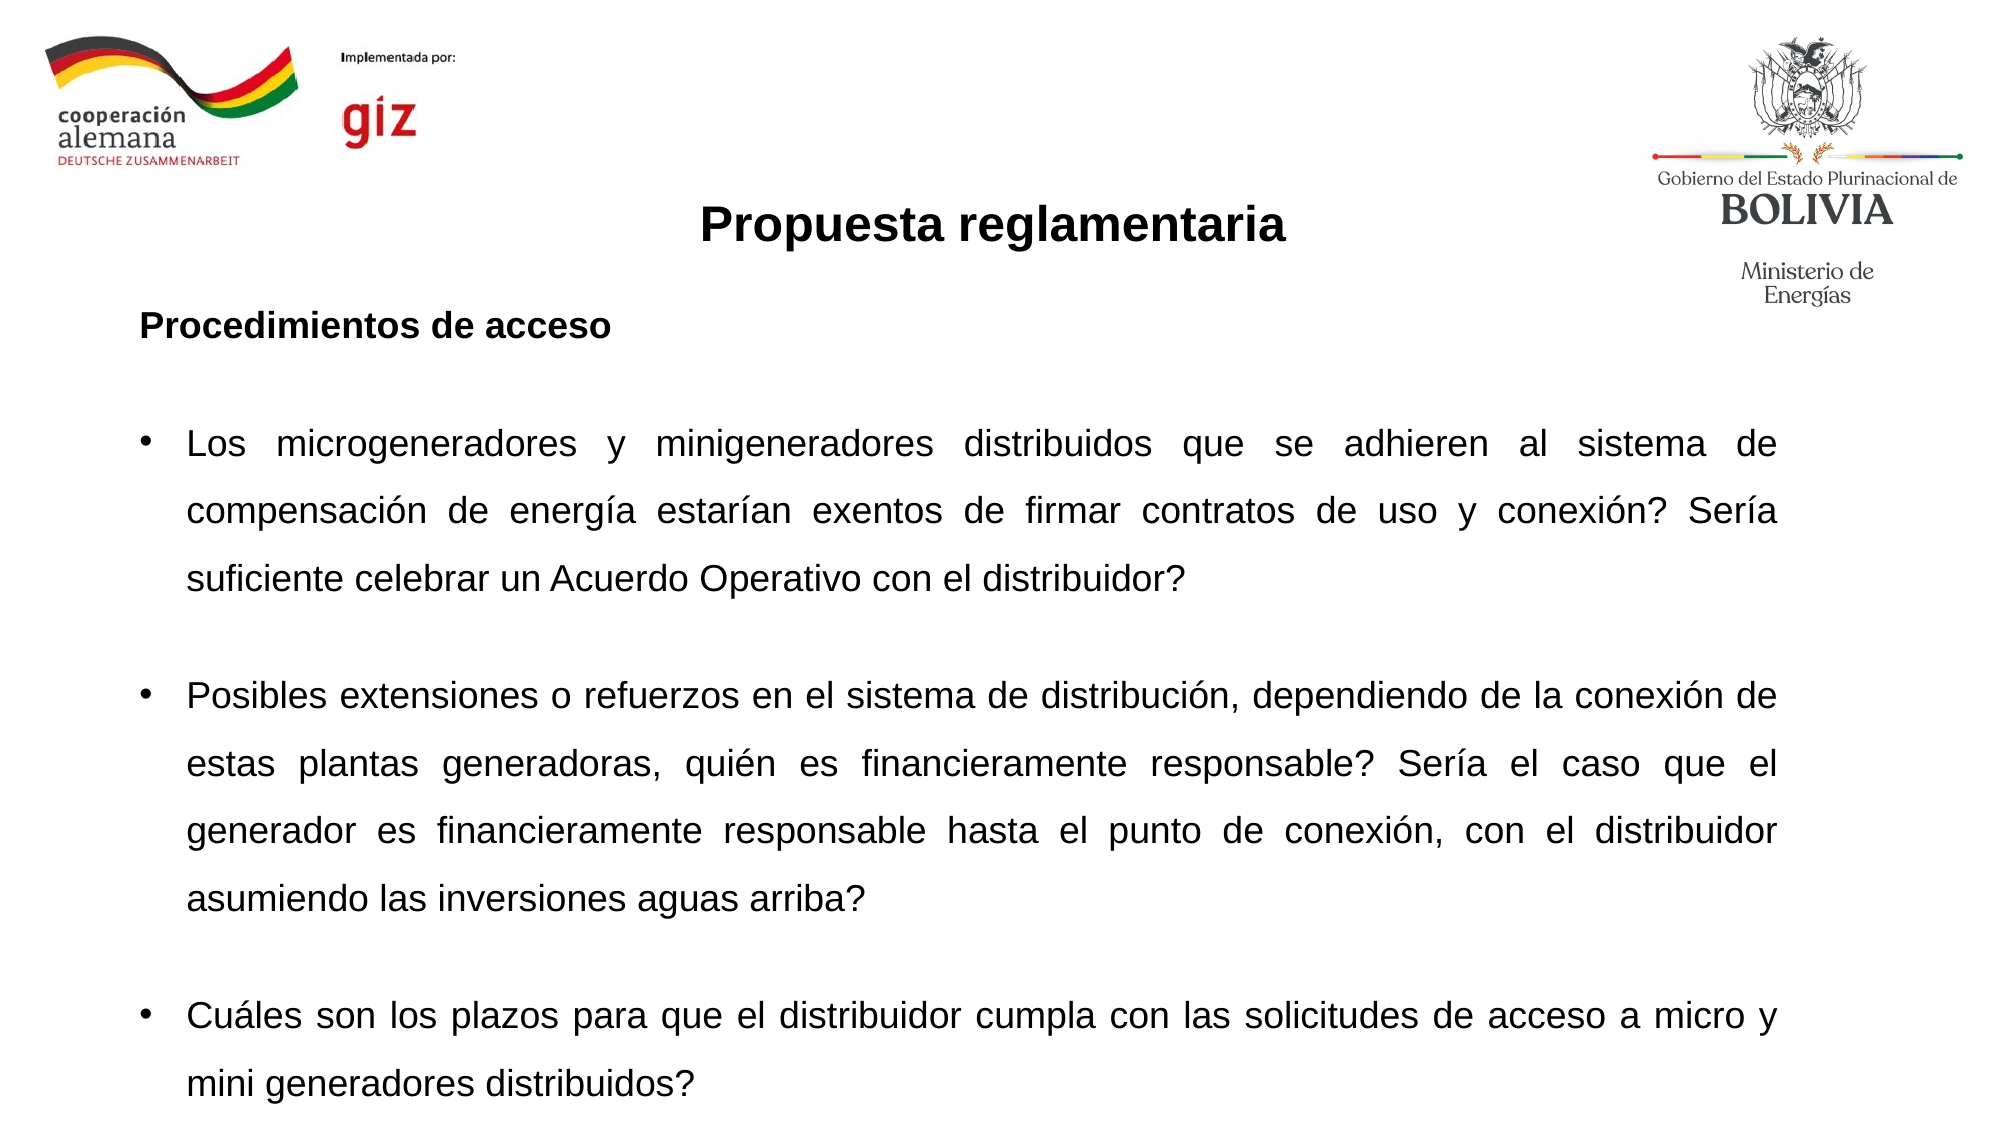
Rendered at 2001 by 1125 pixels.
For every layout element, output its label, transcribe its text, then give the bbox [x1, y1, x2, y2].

text_box Procedimientos de acceso Los microgeneradores y minigeneradores distribuidos que se adhieren al sistema de compensación de energía estarían exentos de firmar contratos de uso y conexión? Sería suficiente celebrar un Acuerdo Operativo con el distribuidor? Posibles extensiones o refuerzos en el sistema de distribución, dependiendo de la conexión de estas plantas generadoras, quién es financieramente responsable? Sería el caso que el generador es financieramente responsable hasta el punto de conexión, con el distribuidor asumiendo las inversiones aguas arriba? Cuáles son los plazos para que el distribuidor cumpla con las solicitudes de acceso a micro y mini generadores distribuidos? [124, 271, 1793, 1111]
text_box Propuesta reglamentaria [0, 183, 1615, 259]
picture [1615, 0, 2000, 341]
picture [16, 0, 483, 199]
